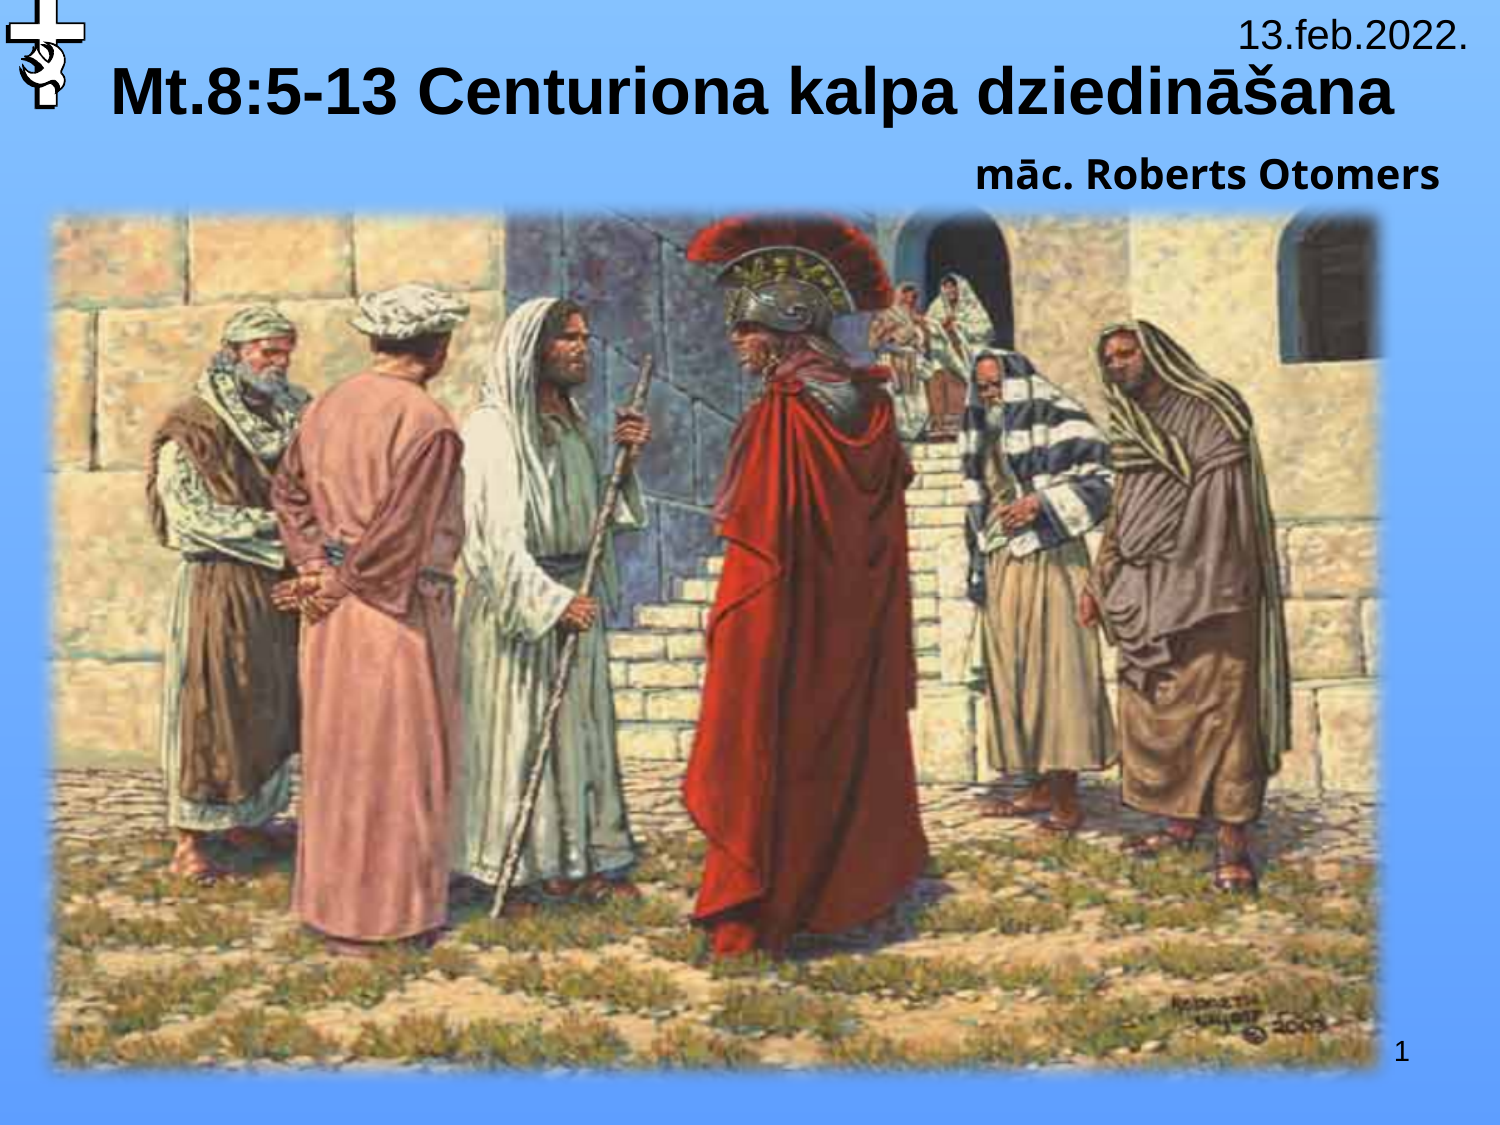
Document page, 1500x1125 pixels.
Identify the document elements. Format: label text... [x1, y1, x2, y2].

text_box māc. Roberts Otomers [915, 140, 1500, 206]
text_box 13.feb.2022. [1222, 0, 1500, 65]
title Mt.8:5-13 Centuriona kalpa dziedināšana [5, 0, 1500, 177]
picture [34, 198, 1395, 1088]
picture [5, 0, 86, 110]
slide_number 1 [1074, 1024, 1426, 1103]
